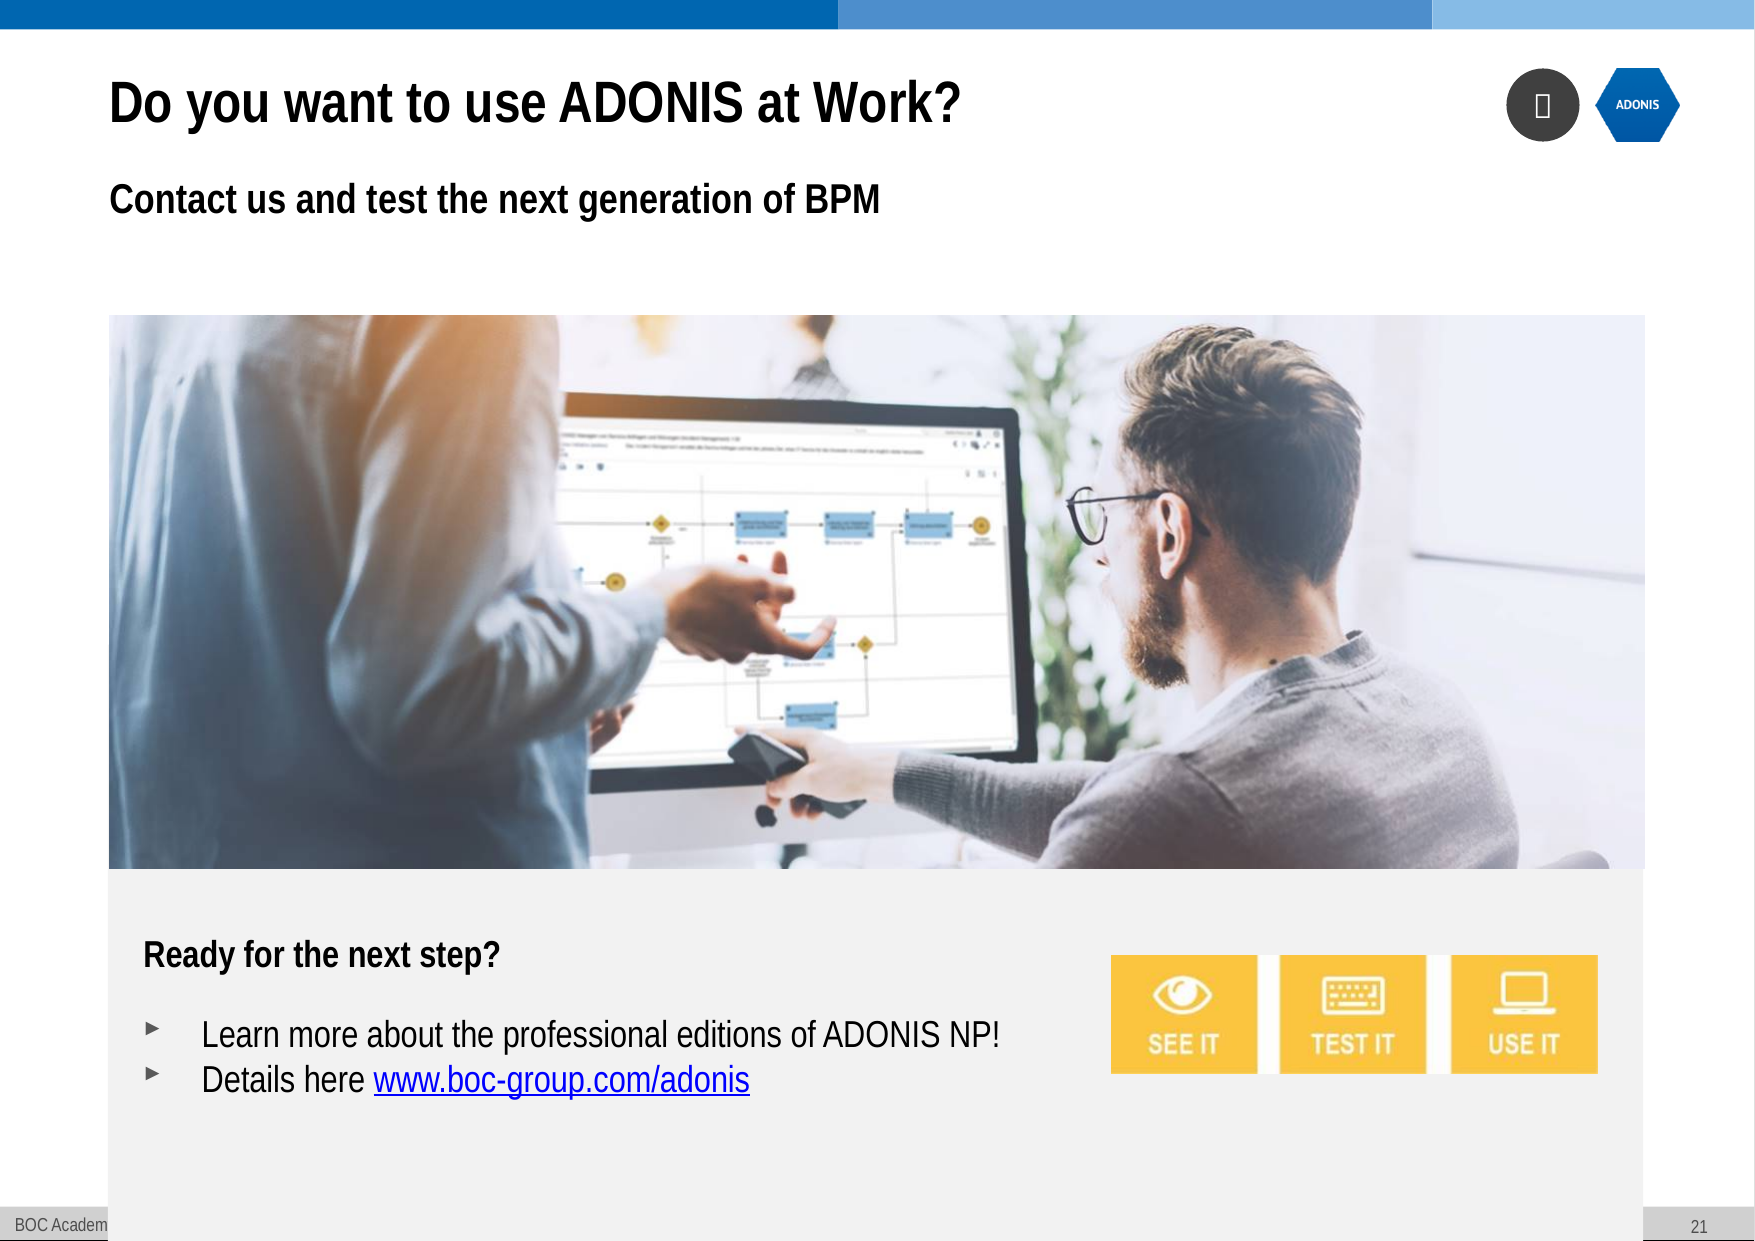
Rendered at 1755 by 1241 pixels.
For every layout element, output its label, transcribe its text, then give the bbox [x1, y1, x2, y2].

picture [108, 315, 1645, 869]
picture [1111, 955, 1598, 1074]
list Contact us and test the next generation of BPM [109, 165, 1596, 234]
list Ready for the next step? Learn more about the professional editions of ADONIS NP! Details here www.boc-group.com/adonis [106, 875, 1645, 1241]
title Do you want to use ADONIS at Work? [109, 55, 1595, 156]
picture [1595, 68, 1680, 142]
